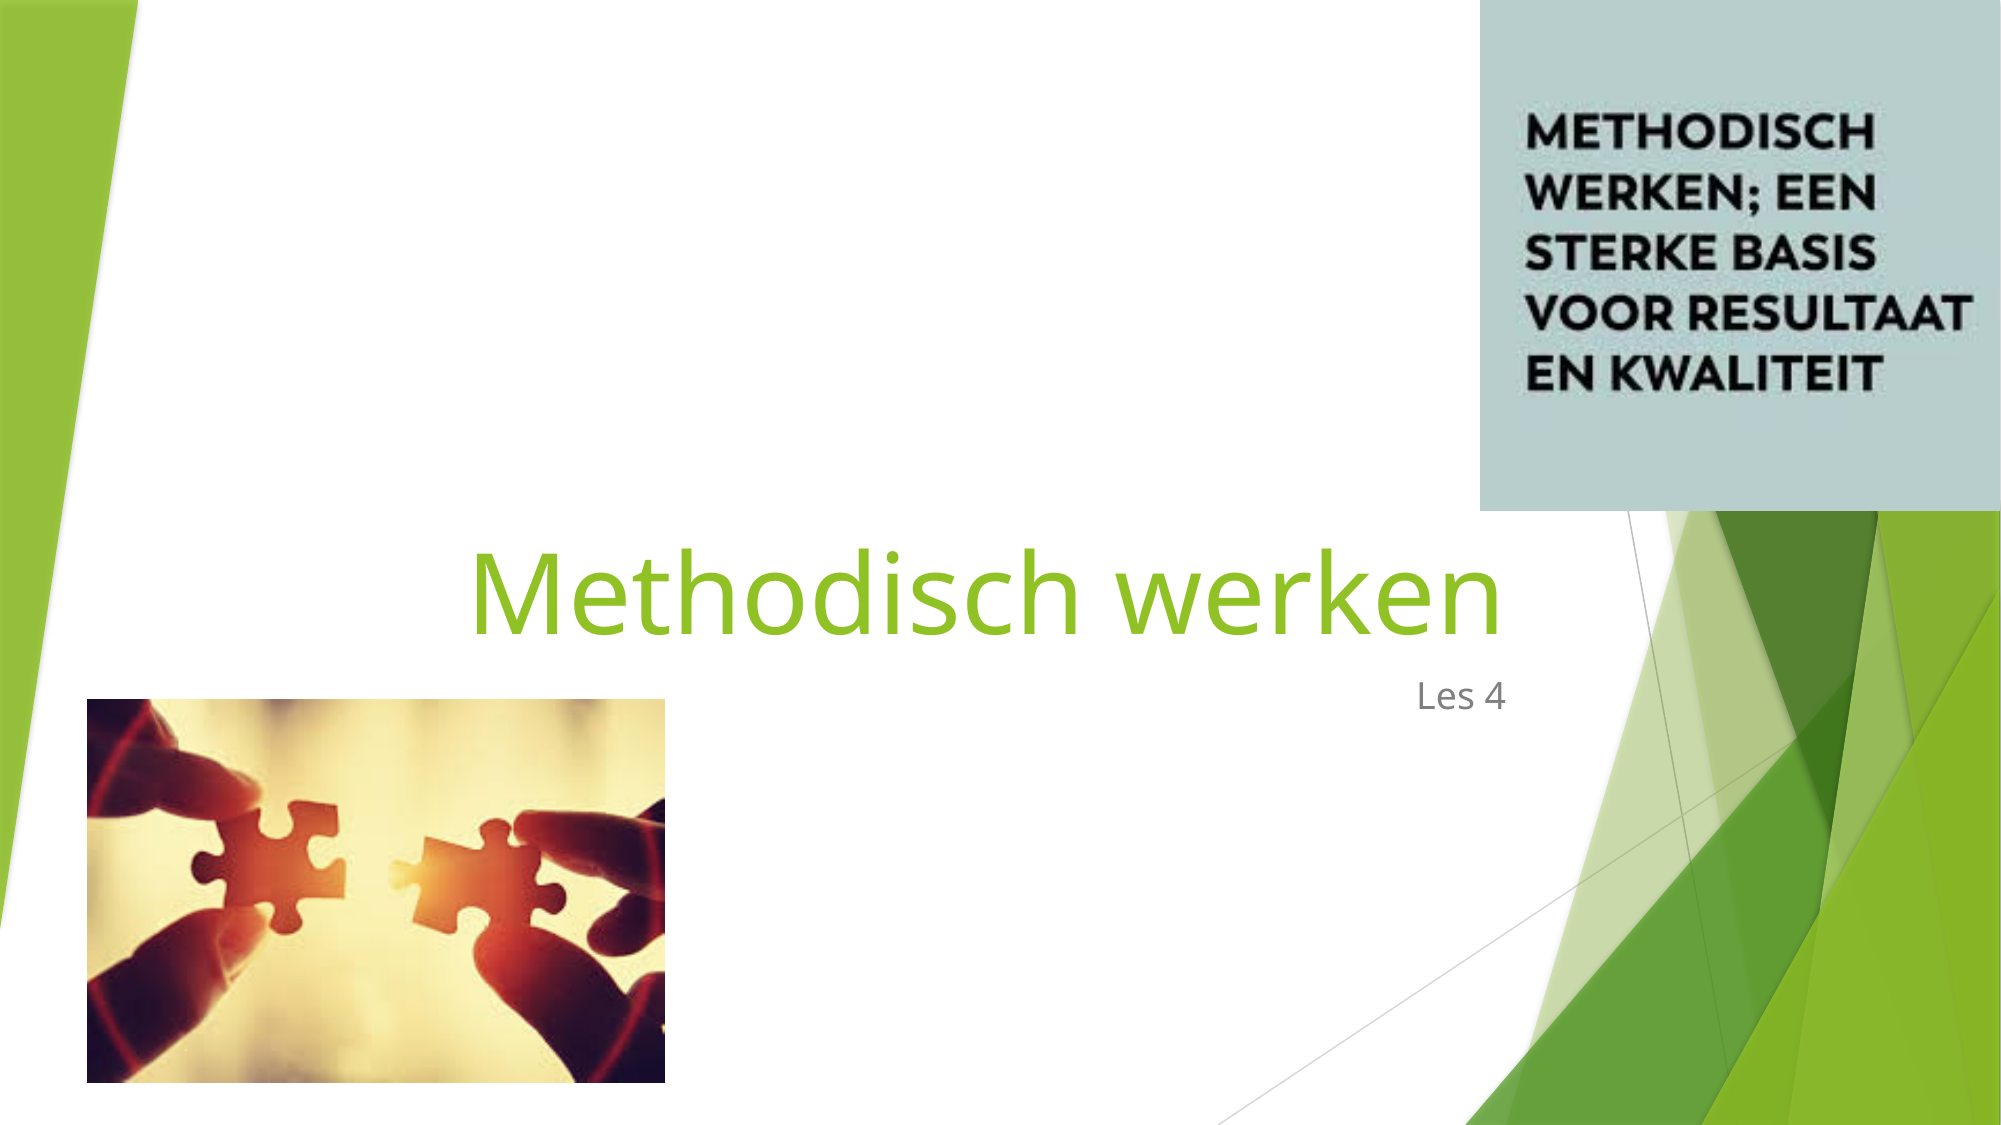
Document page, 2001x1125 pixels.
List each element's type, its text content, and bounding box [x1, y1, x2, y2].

picture [1480, 0, 2000, 512]
picture [87, 699, 665, 1083]
subtitle Les 4 [247, 664, 1522, 845]
title Methodisch werken [247, 394, 1522, 664]
